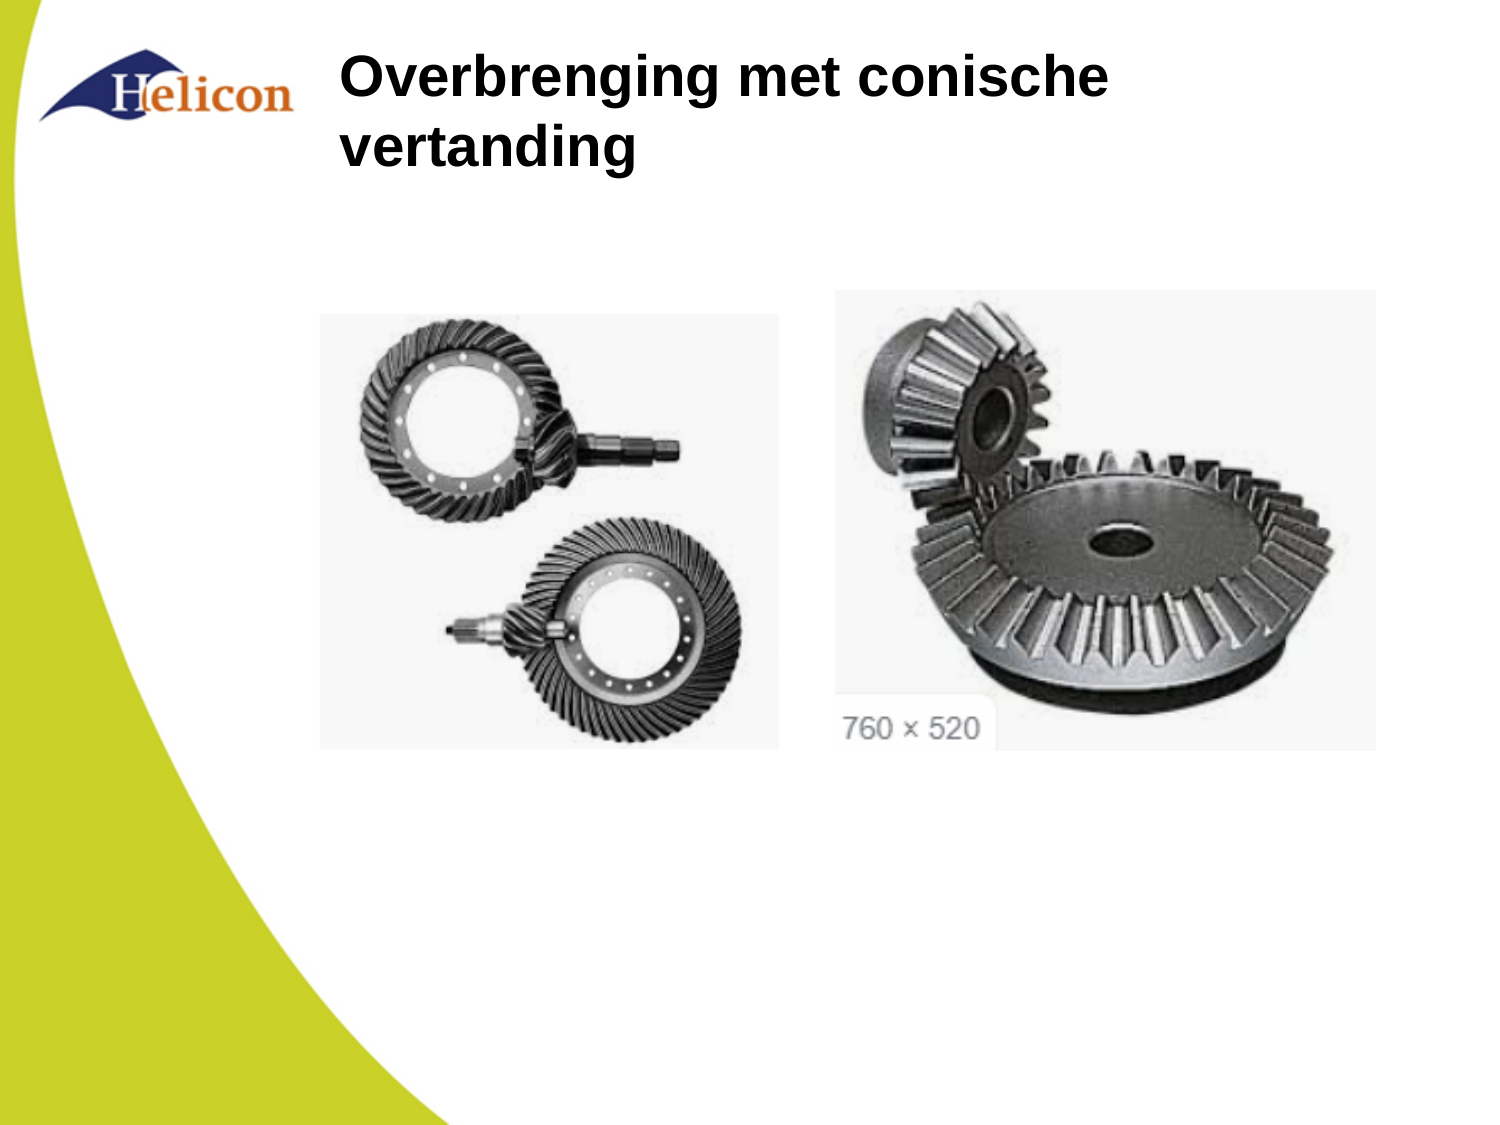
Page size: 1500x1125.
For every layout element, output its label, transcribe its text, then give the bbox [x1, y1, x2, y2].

title Overbrenging met conische vertanding [324, 54, 1415, 161]
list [835, 290, 1377, 751]
picture [0, 0, 1500, 1125]
